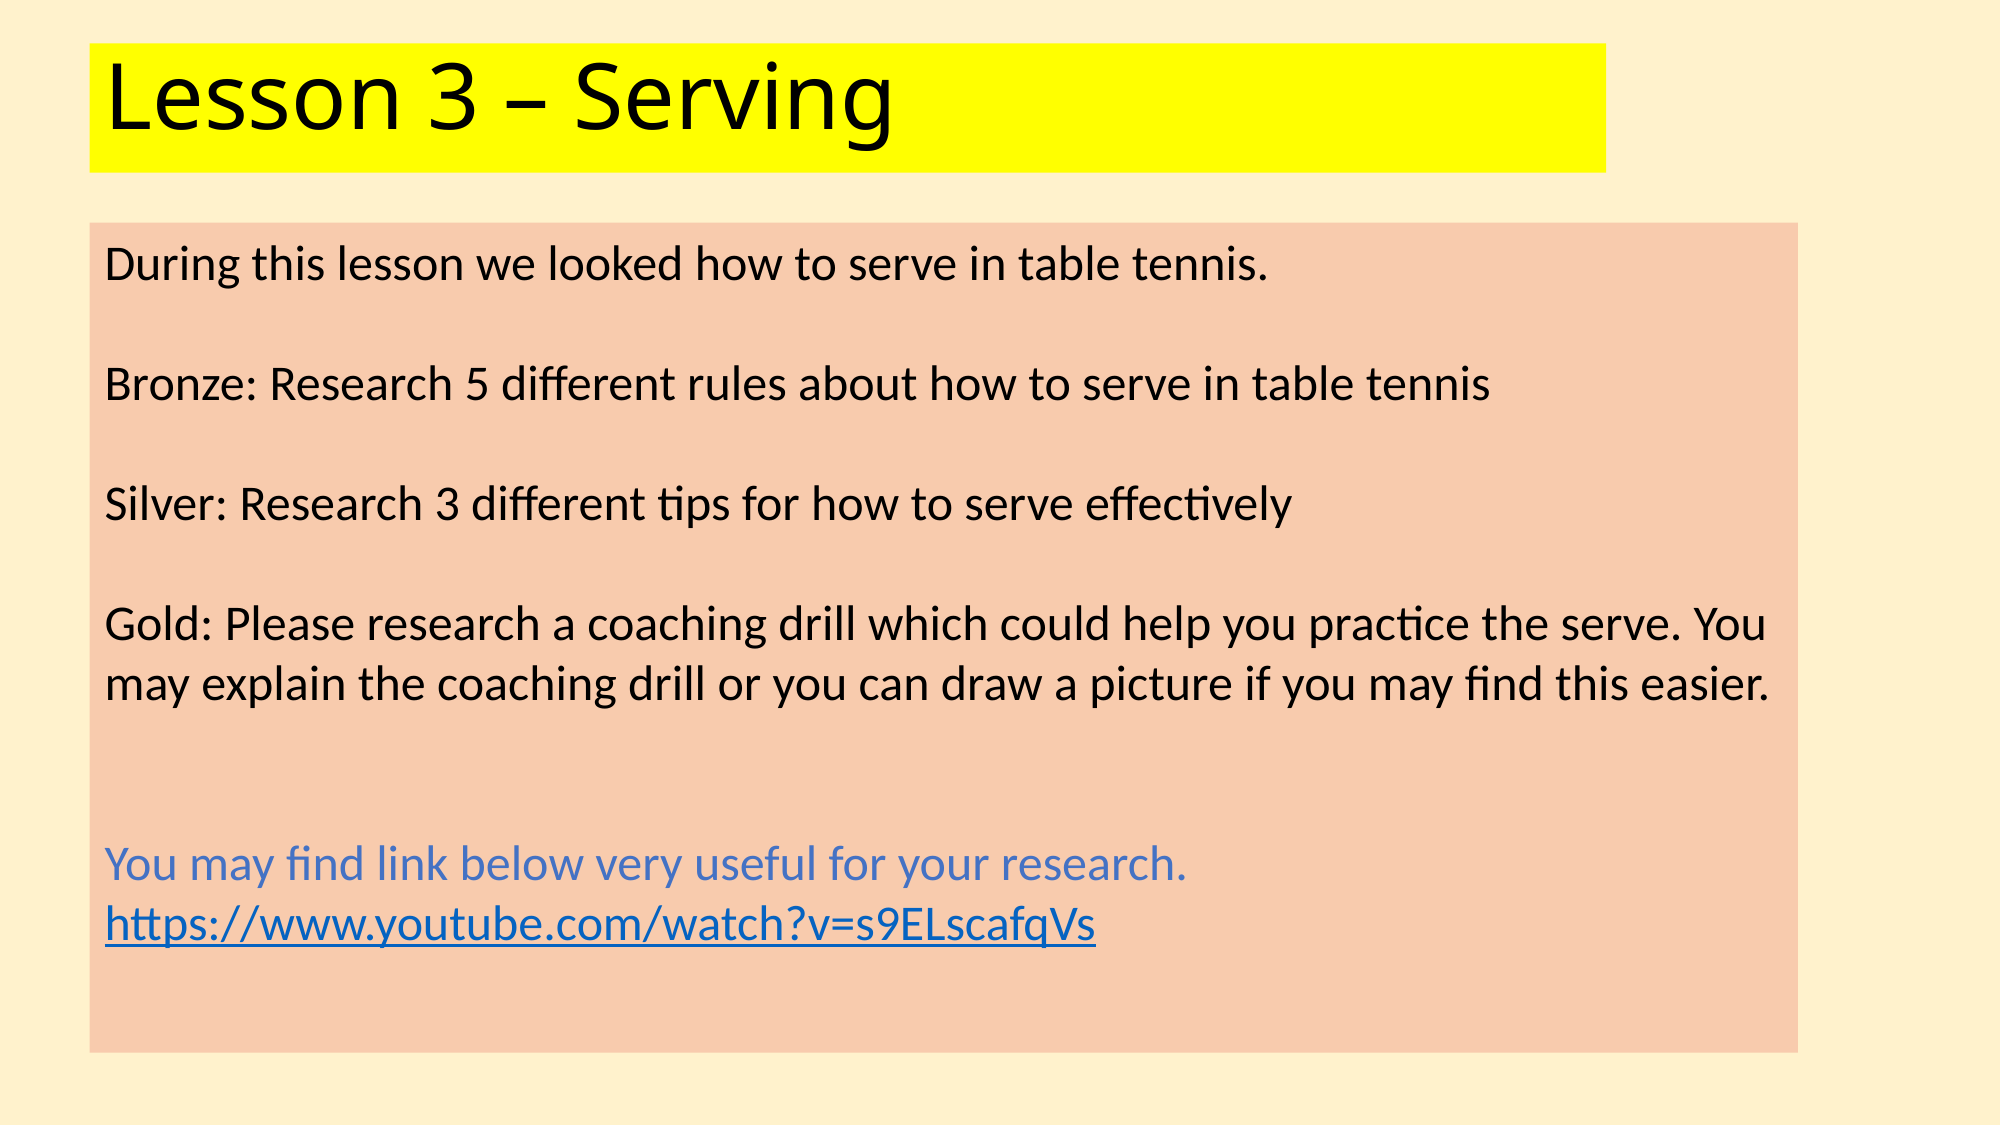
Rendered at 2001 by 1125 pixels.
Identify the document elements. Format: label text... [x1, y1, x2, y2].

text_box During this lesson we looked how to serve in table tennis. Bronze: Research 5 different rules about how to serve in table tennis Silver: Research 3 different tips for how to serve effectively Gold: Please research a coaching drill which could help you practice the serve. You may explain the coaching drill or you can draw a picture if you may find this easier. You may find link below very useful for your research. https://www.youtube.com/watch?v=s9ELscafqVs [89, 222, 1798, 1053]
text_box Lesson 3 – Serving [89, 43, 1607, 173]
